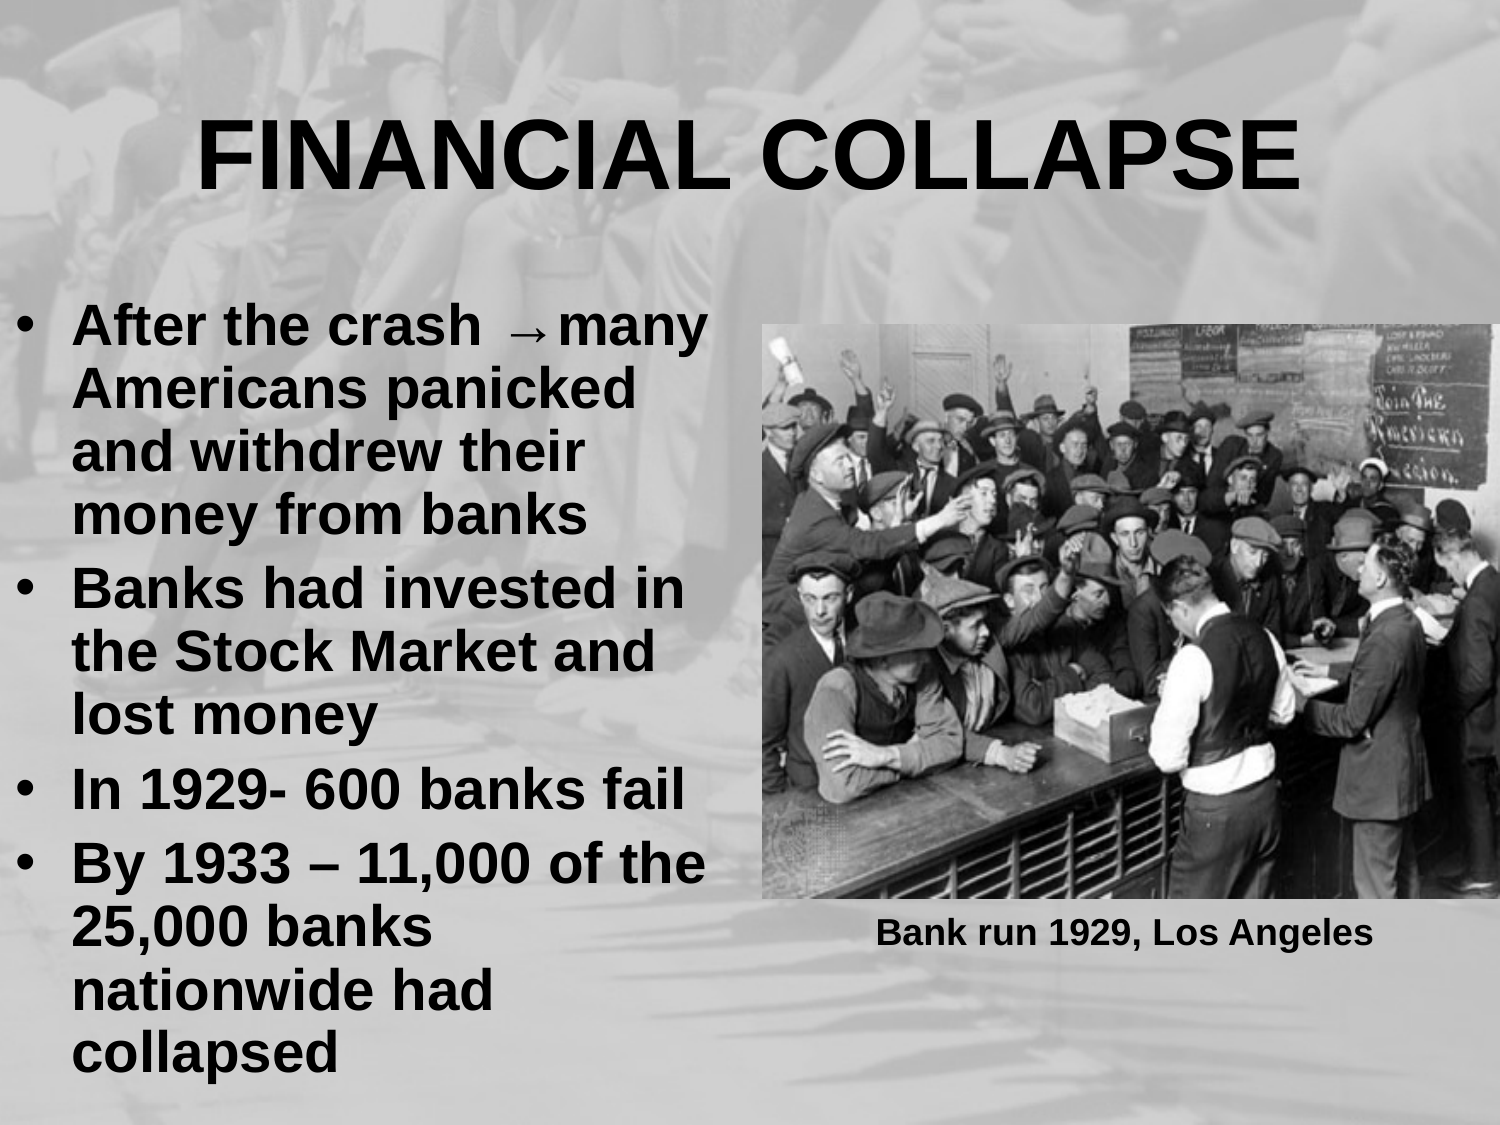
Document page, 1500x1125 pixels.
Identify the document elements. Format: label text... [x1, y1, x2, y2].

text_box Bank run 1929, Los Angeles [787, 908, 1463, 961]
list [762, 324, 1500, 900]
picture [0, 0, 1500, 1125]
title FINANCIAL COLLAPSE [112, 37, 1388, 263]
list After the crash →many Americans panicked and withdrew their money from banks Banks had invested in the Stock Market and lost money In 1929- 600 banks fail By 1933 – 11,000 of the 25,000 banks nationwide had collapsed [0, 287, 738, 1125]
